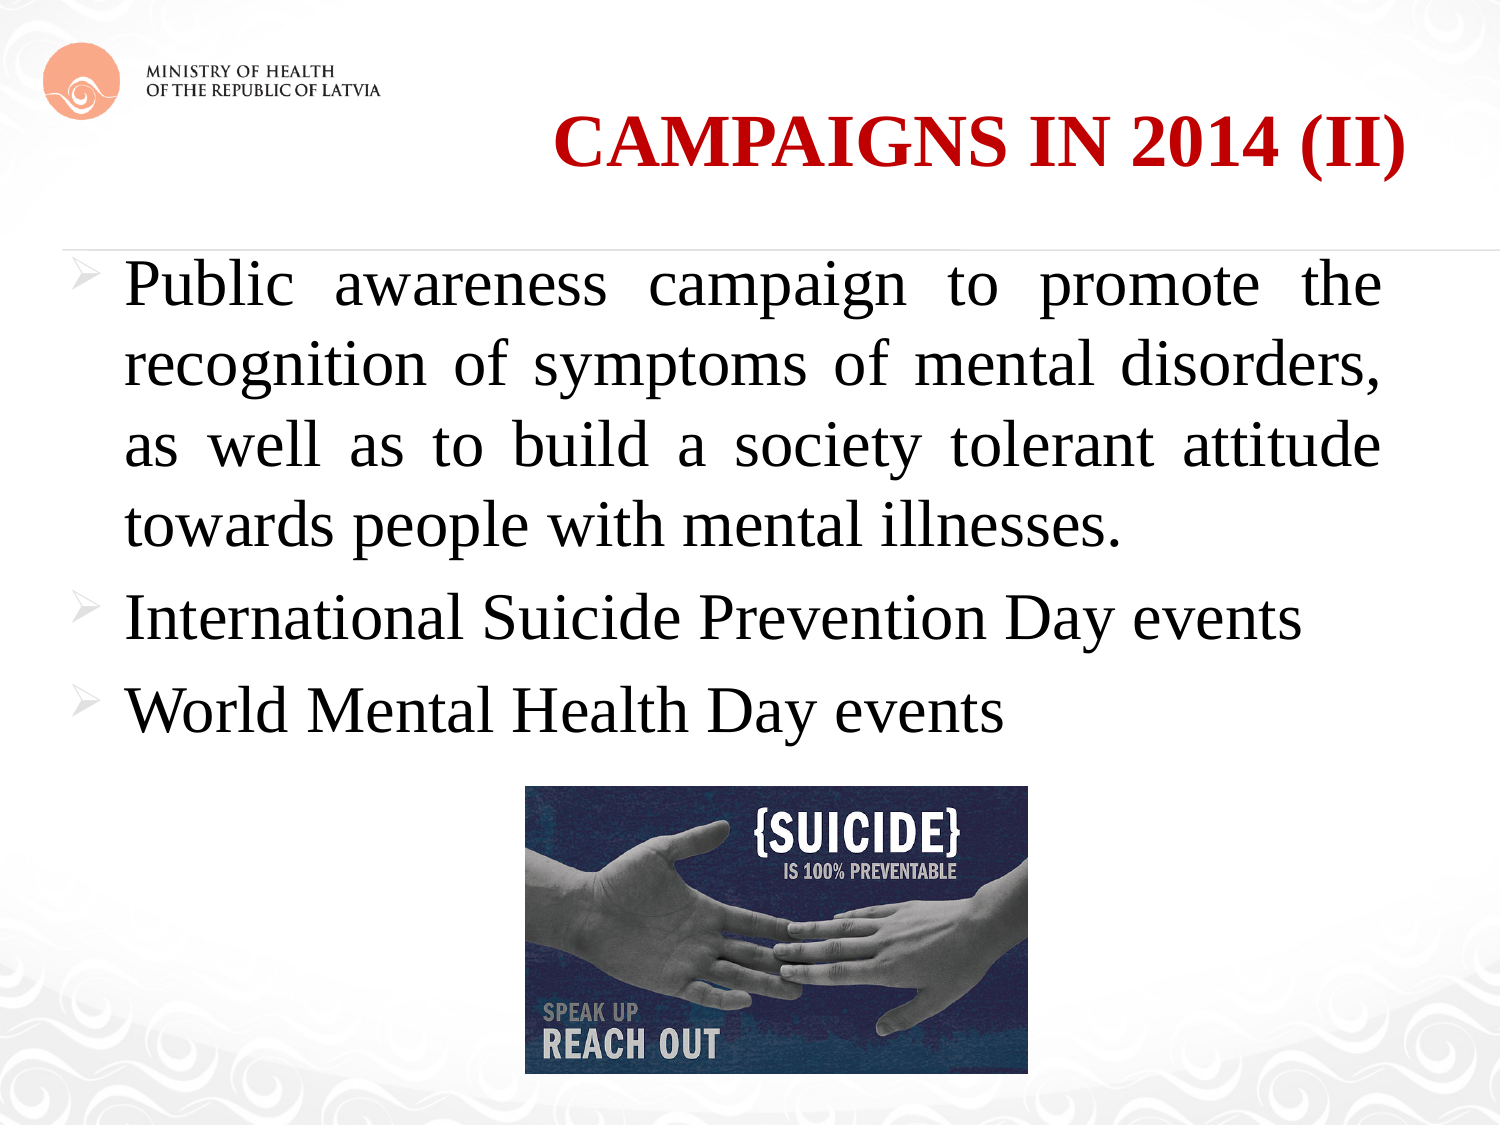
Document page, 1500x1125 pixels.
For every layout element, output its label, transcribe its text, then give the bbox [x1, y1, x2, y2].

picture [525, 786, 1029, 1075]
text_box CAMPAIGNS IN 2014 (II) [489, 42, 1471, 231]
list Public awareness campaign to promote the recognition of symptoms of mental disorders, as well as to build a society tolerant attitude towards people with mental illnesses. International Suicide Prevention Day events World Mental Health Day events [53, 231, 1400, 905]
picture [0, 0, 1500, 1125]
